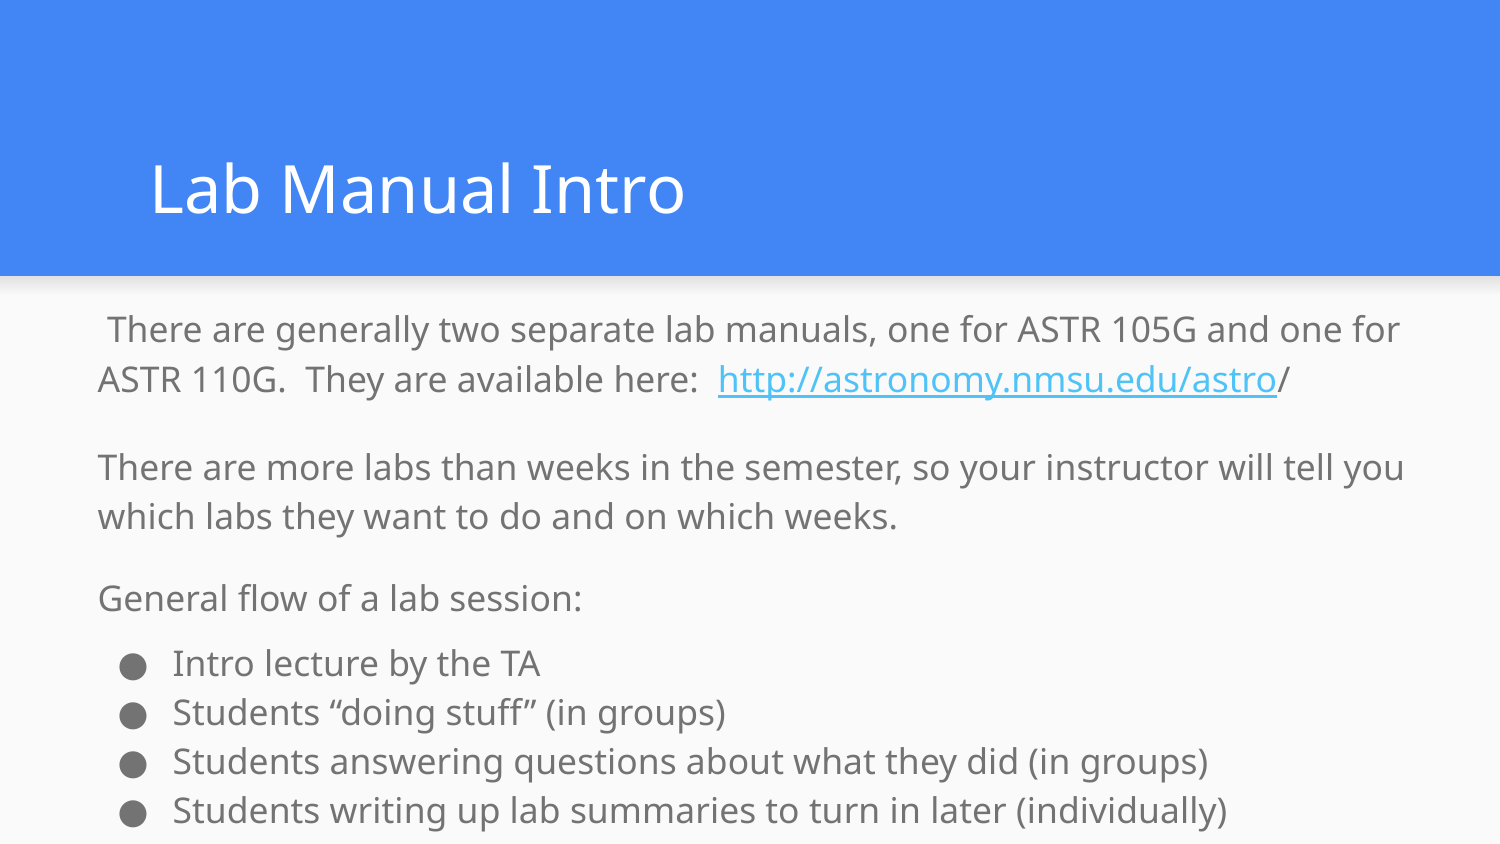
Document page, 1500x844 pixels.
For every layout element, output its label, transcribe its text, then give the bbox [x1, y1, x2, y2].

title Lab Manual Intro [134, 85, 1366, 243]
list There are generally two separate lab manuals, one for ASTR 105G and one for ASTR 110G. They are available here: http://astronomy.nmsu.edu/astro/ There are more labs than weeks in the semester, so your instructor will tell you which labs they want to do and on which weeks. General flow of a lab session: Intro lecture by the TA Students “doing stuff” (in groups) Students answering questions about what they did (in groups) Students writing up lab summaries to turn in later (individually) [82, 285, 1446, 818]
